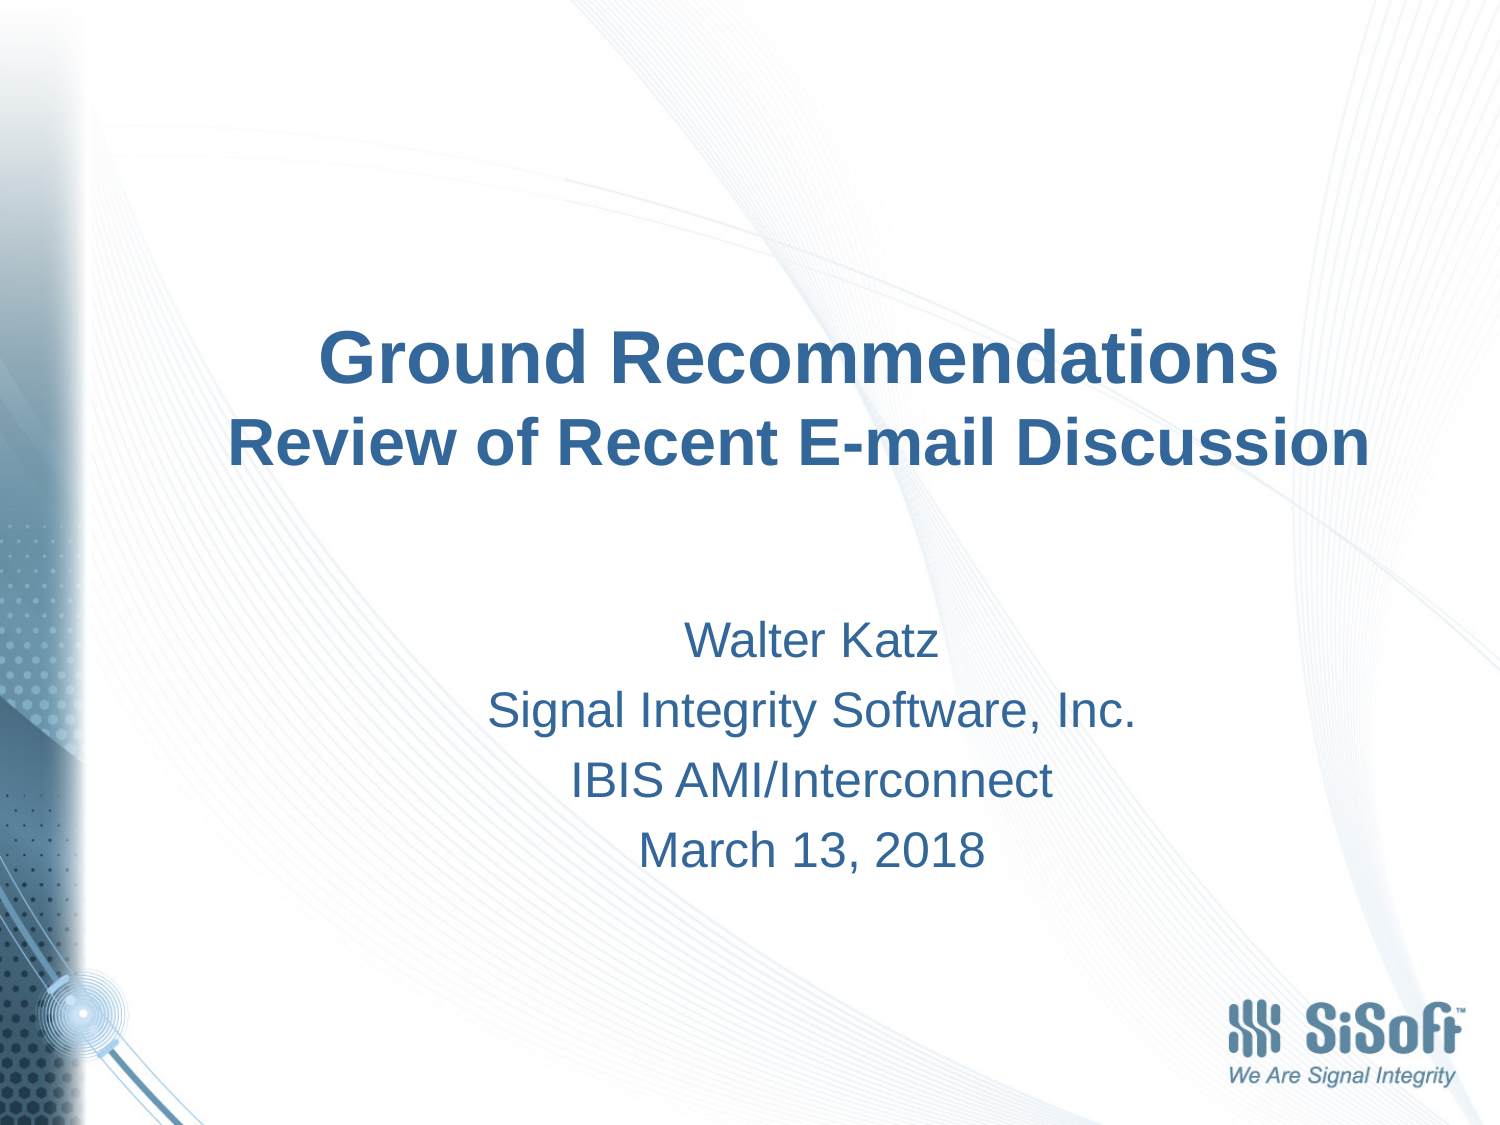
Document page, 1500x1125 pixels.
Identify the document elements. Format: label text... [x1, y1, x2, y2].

picture [0, 0, 1500, 1125]
title Ground Recommendations Review of Recent E-mail Discussion [162, 212, 1438, 575]
subtitle Walter Katz Signal Integrity Software, Inc. IBIS AMI/Interconnect March 13, 2018 [275, 600, 1350, 975]
